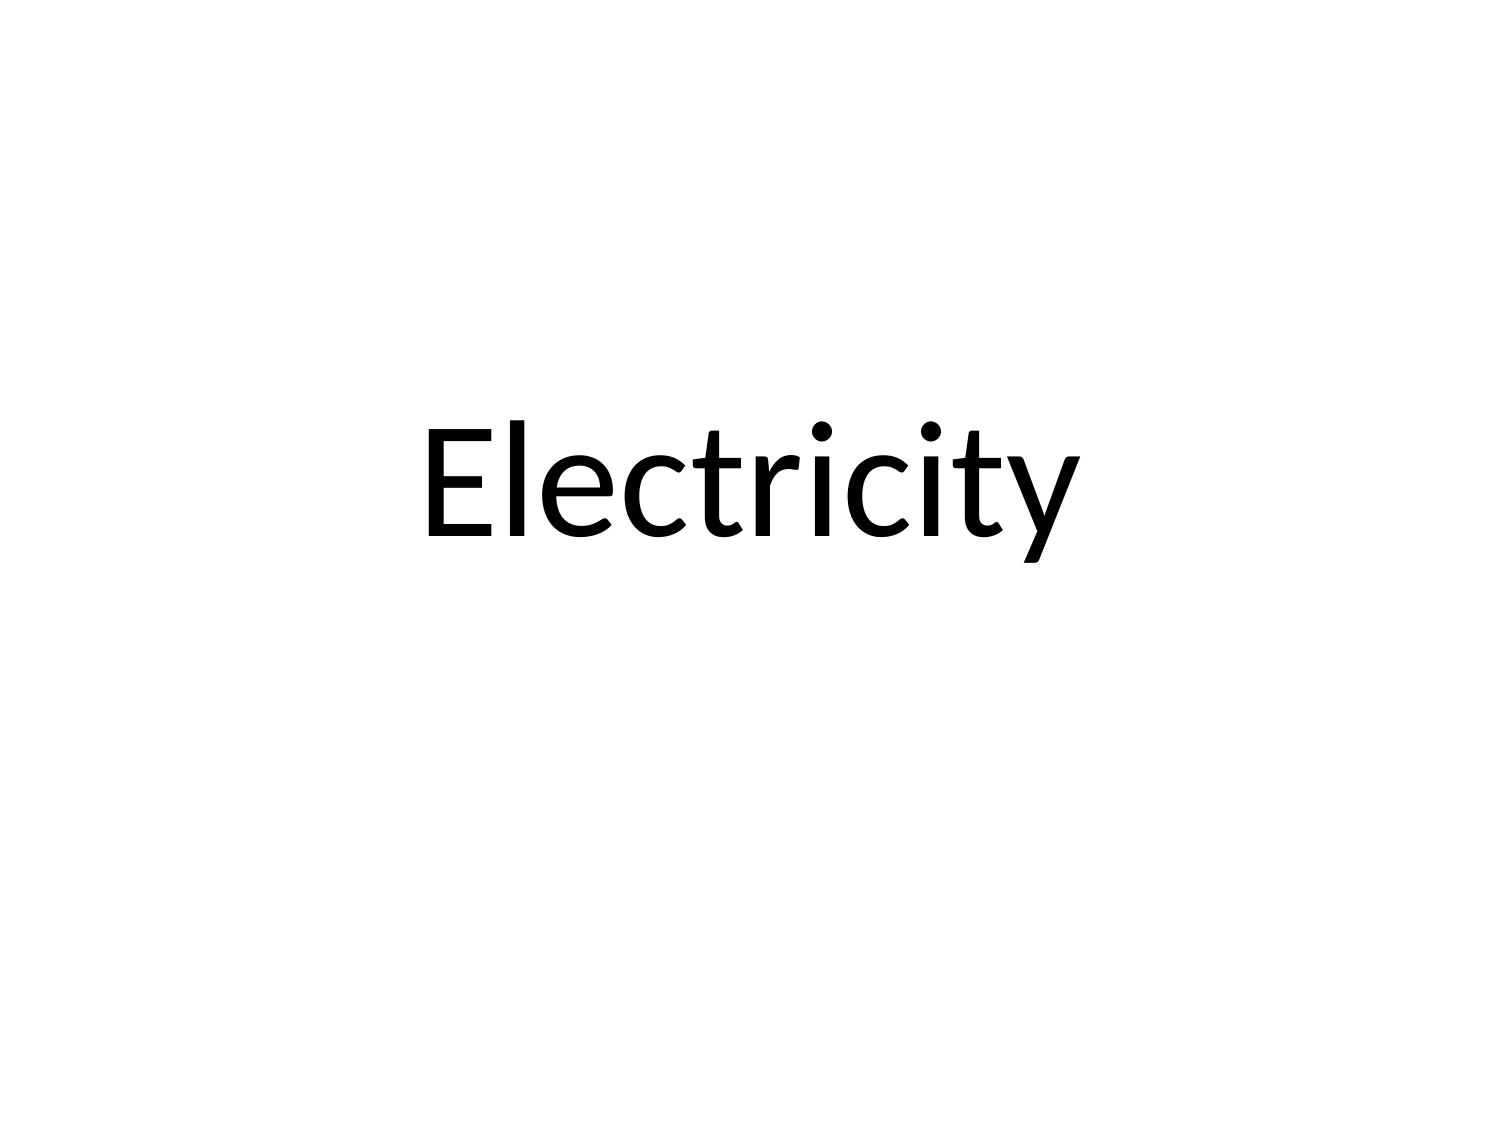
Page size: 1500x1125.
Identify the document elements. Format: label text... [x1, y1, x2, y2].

title Electricity [112, 349, 1388, 591]
